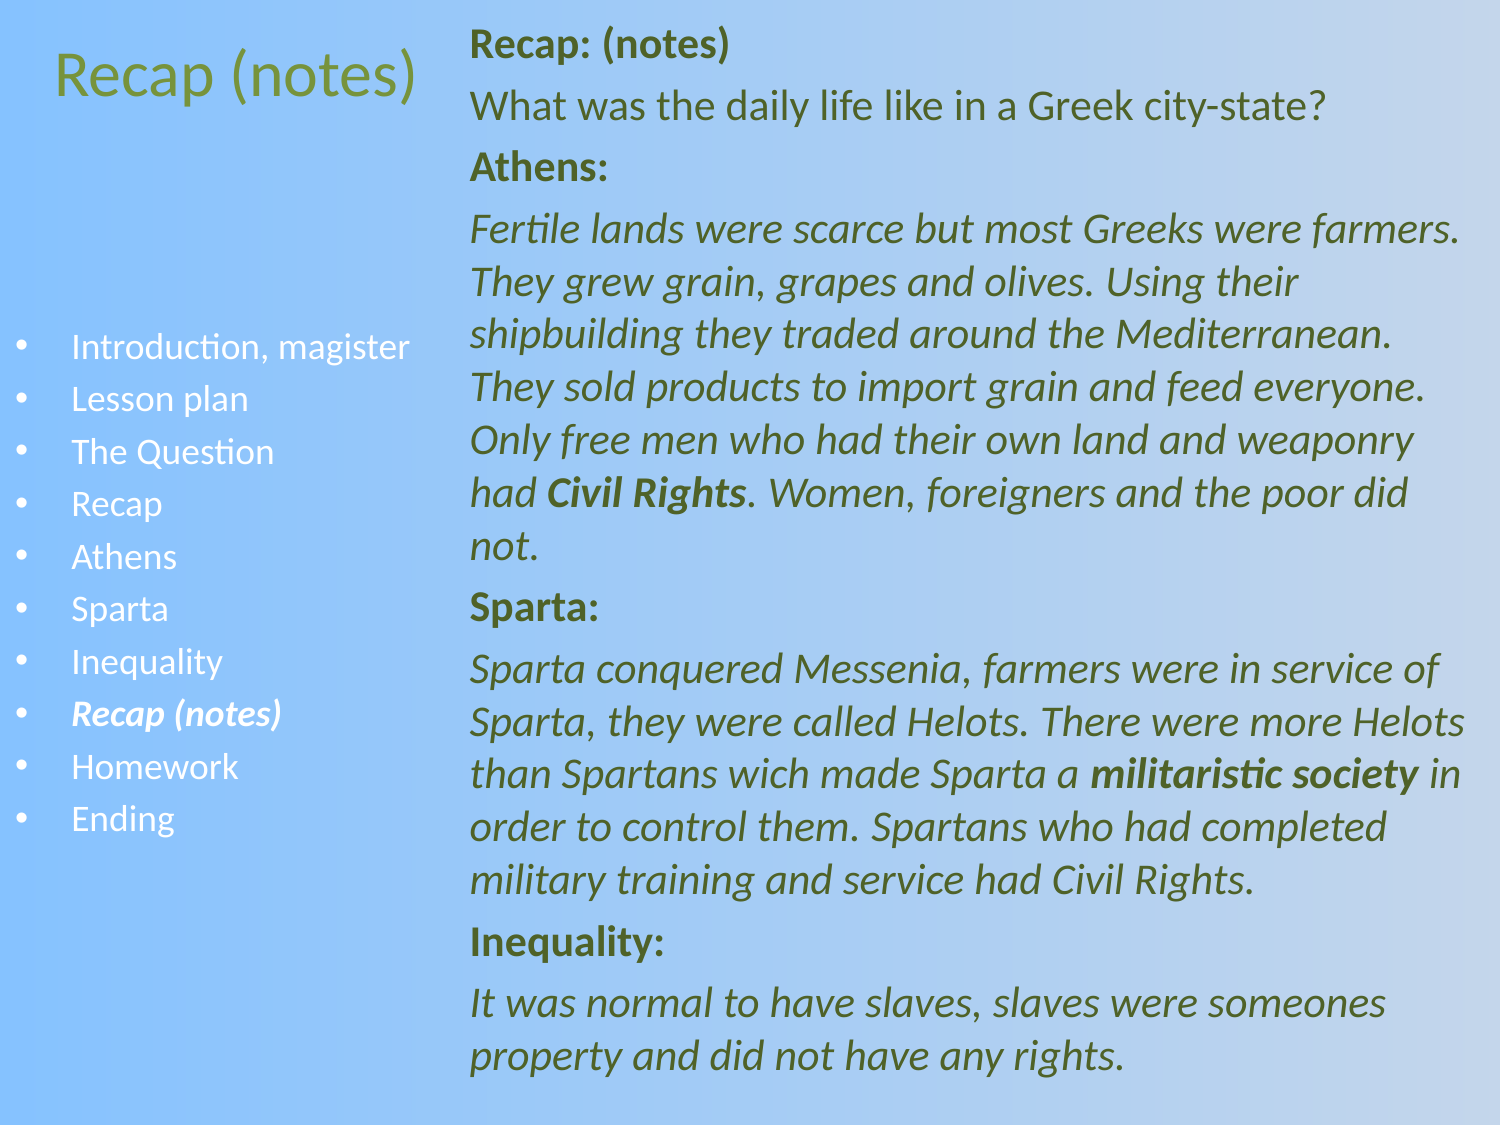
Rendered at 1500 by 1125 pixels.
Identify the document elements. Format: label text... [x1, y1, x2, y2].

text_box Recap (notes) [0, 0, 473, 142]
list Recap: (notes) What was the daily life like in a Greek city-state? Athens: Fertile lands were scarce but most Greeks were farmers. They grew grain, grapes and olives. Using their shipbuilding they traded around the Mediterranean. They sold products to import grain and feed everyone. Only free men who had their own land and weaponry had Civil Rights. Women, foreigners and the poor did not. Sparta: Sparta conquered Messenia, farmers were in service of Sparta, they were called Helots. There were more Helots than Spartans wich made Sparta a militaristic society in order to control them. Spartans who had completed military training and service had Civil Rights. Inequality: It was normal to have slaves, slaves were someones property and did not have any rights. [454, 7, 1500, 1106]
text_box Introduction, magister Lesson plan The Question Recap Athens Sparta Inequality Recap (notes) Homework Ending [0, 314, 454, 1057]
